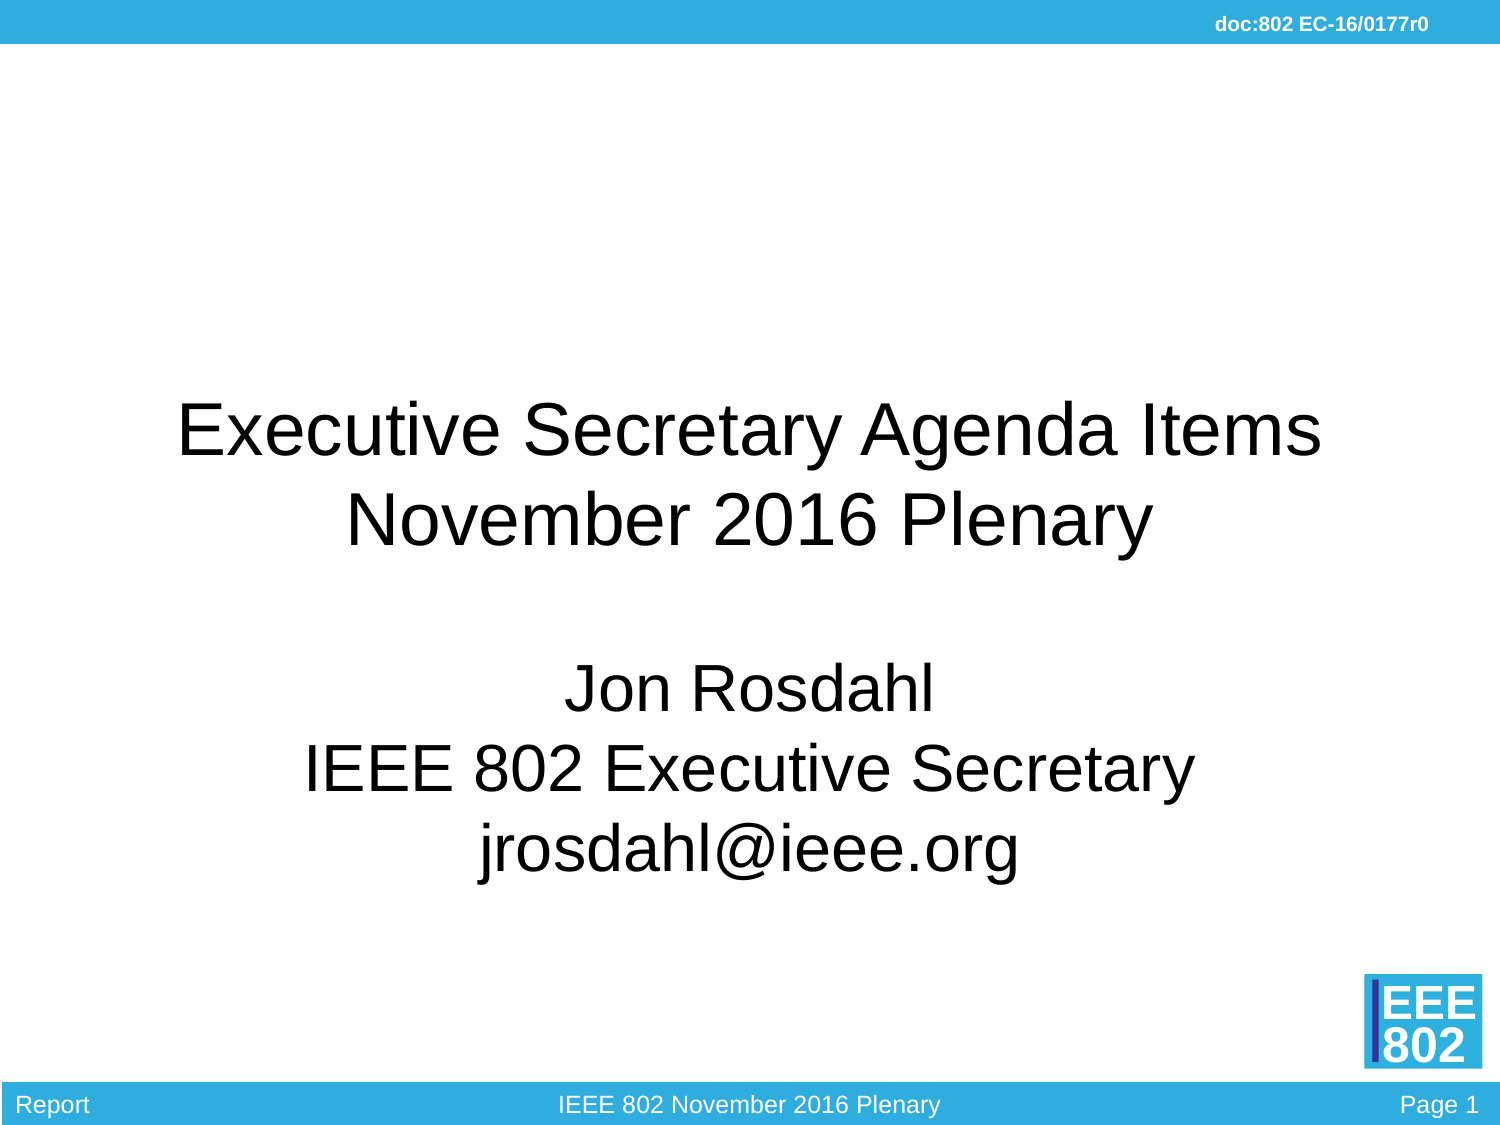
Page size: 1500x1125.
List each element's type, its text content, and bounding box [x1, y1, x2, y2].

subtitle Jon Rosdahl IEEE 802 Executive Secretary jrosdahl@ieee.org [225, 637, 1275, 925]
title Executive Secretary Agenda Items November 2016 Plenary [112, 349, 1388, 591]
